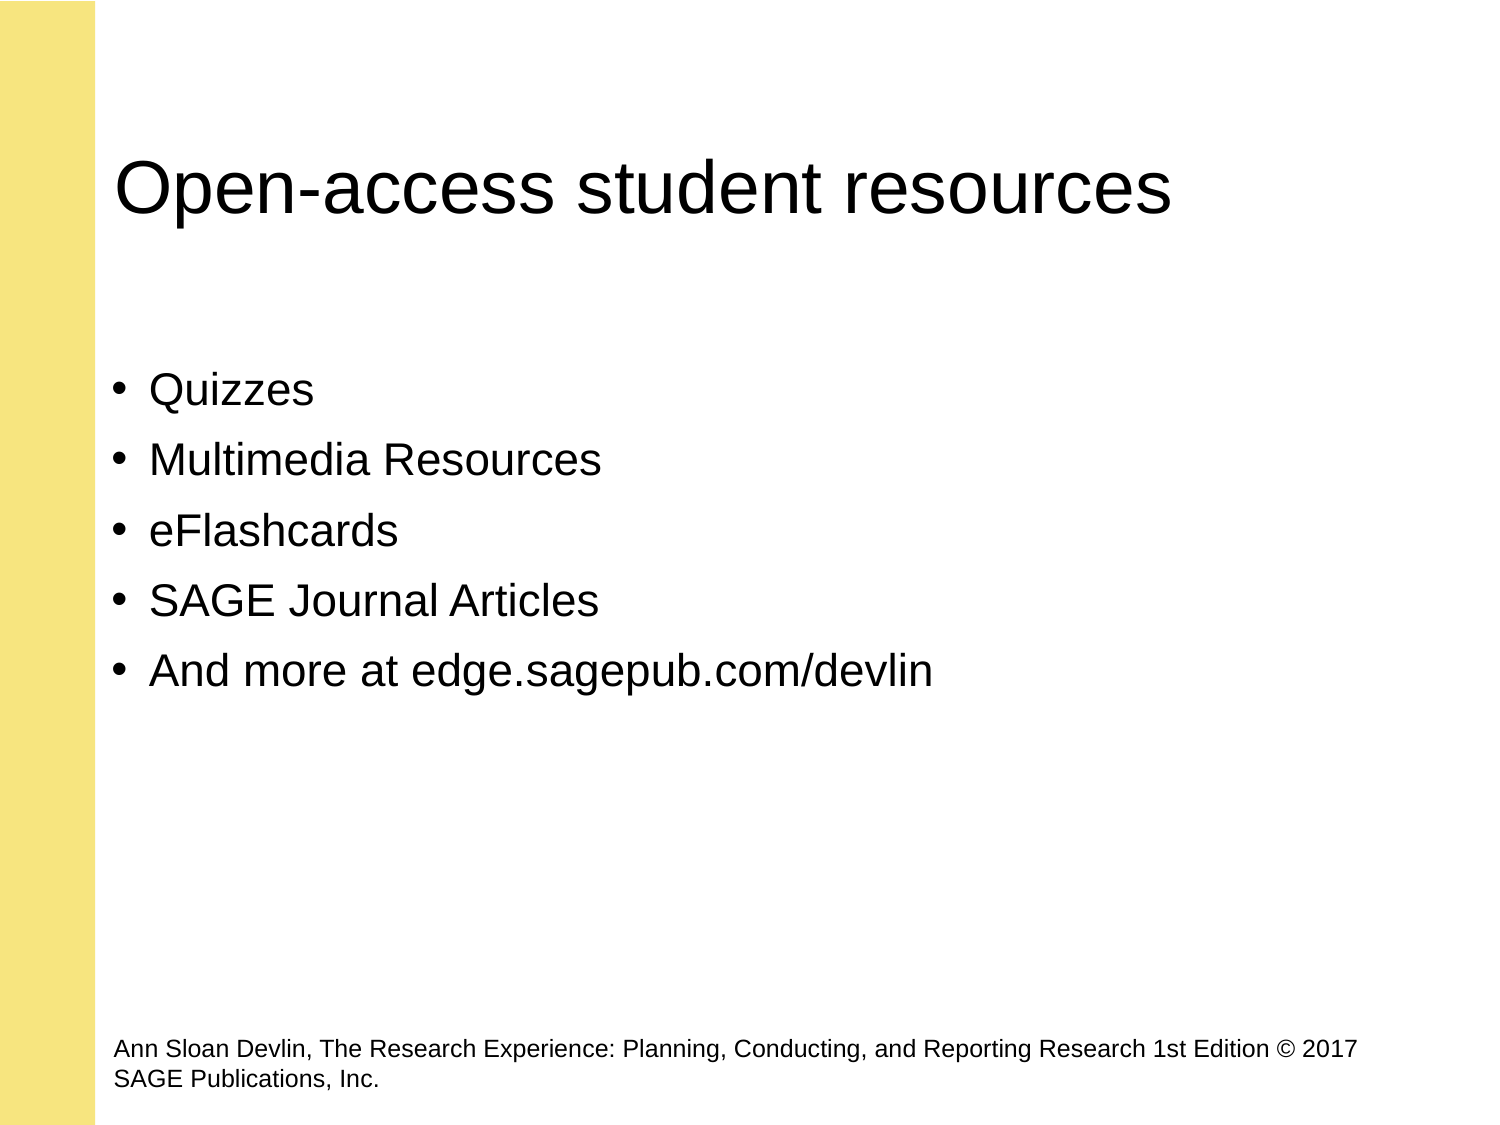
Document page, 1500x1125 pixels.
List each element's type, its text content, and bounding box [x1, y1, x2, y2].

picture [0, 1, 96, 1125]
title Open-access student resources [99, 122, 1218, 256]
list Quizzes Multimedia Resources eFlashcards SAGE Journal Articles And more at edge.sagepub.com/devlin [96, 358, 1182, 738]
